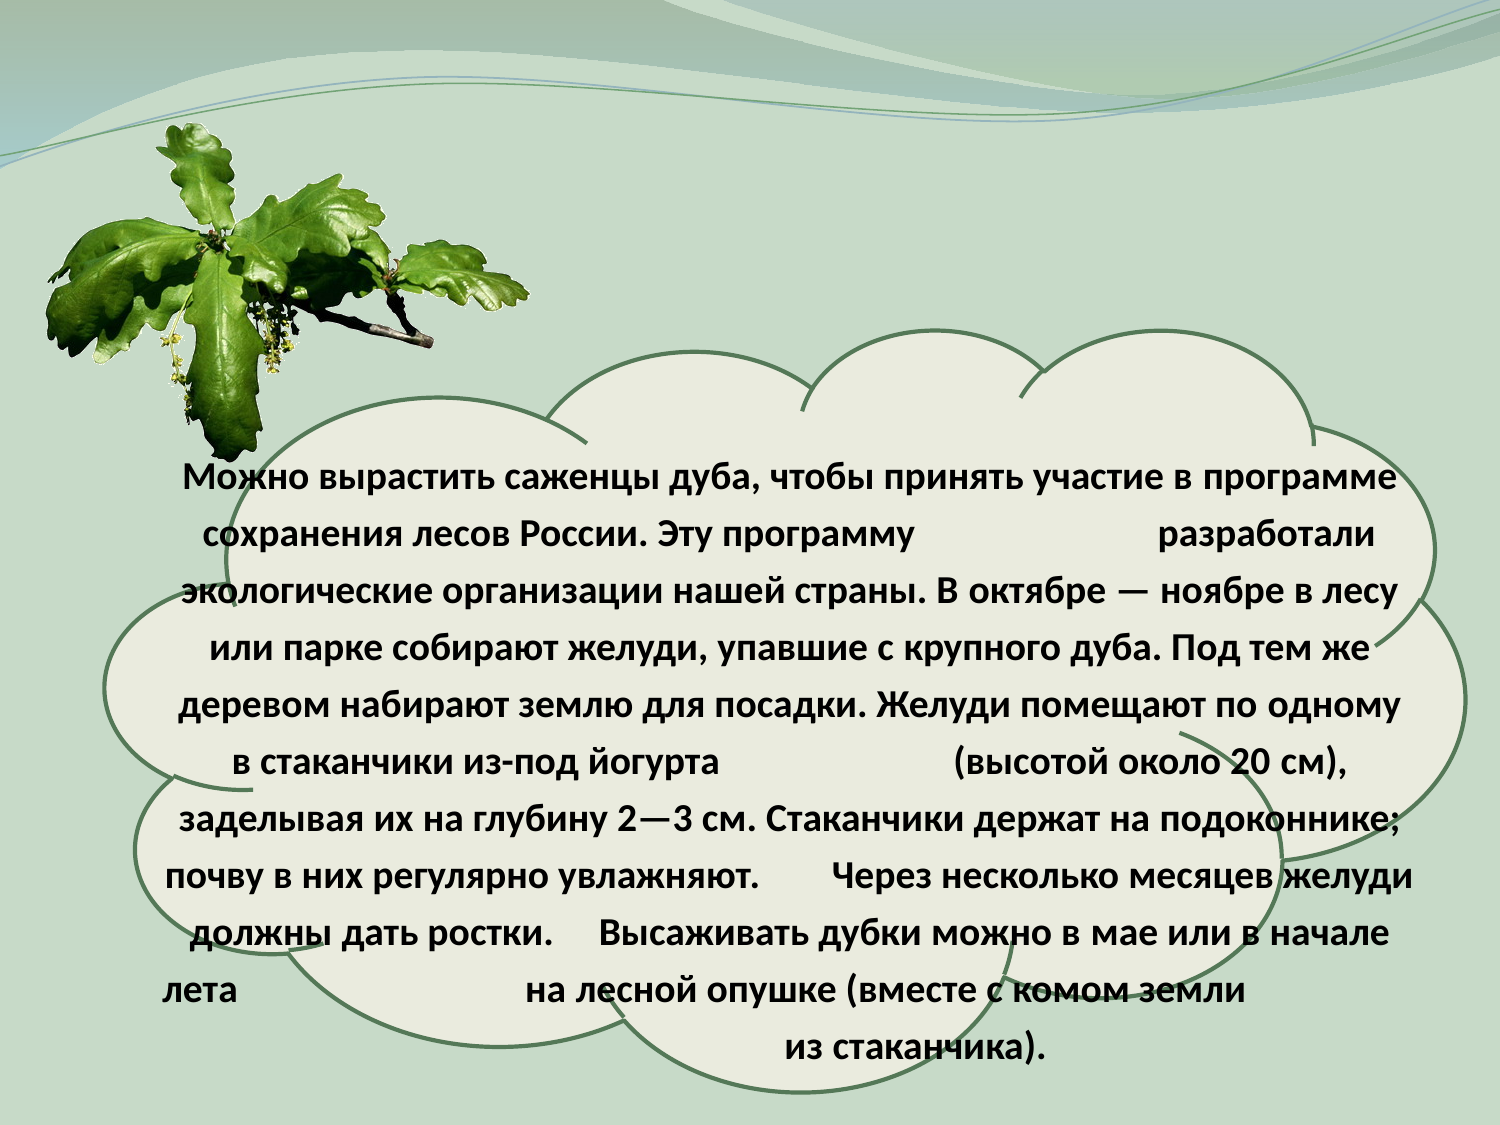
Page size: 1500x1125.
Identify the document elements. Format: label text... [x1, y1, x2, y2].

text_box [102, 606, 152, 771]
text_box [556, 328, 1342, 433]
text_box [1428, 508, 1438, 593]
text_box [132, 795, 152, 904]
text_box [1428, 604, 1468, 795]
list Можно вырастить саженцы дуба, чтобы принять участие в программе сохранения лесов России. Эту программу разработали экологические организации нашей страны. В октябре — ноябре в лесу или парке собирают желуди, упавшие с крупного дуба. Под тем же деревом набирают землю для посадки. Желуди помещают по одному в стаканчики из-под йогурта (высотой около 20 см), заделывая их на глубину 2—3 см. Стаканчики держат на подоконнике; почву в них регулярно увлажняют. Через несколько месяцев желуди должны дать ростки. Высаживать дубки можно в мае или в начале лета на лесной опушке (вместе с комом земли из стаканчика). [152, 433, 1428, 1102]
picture [23, 105, 551, 480]
